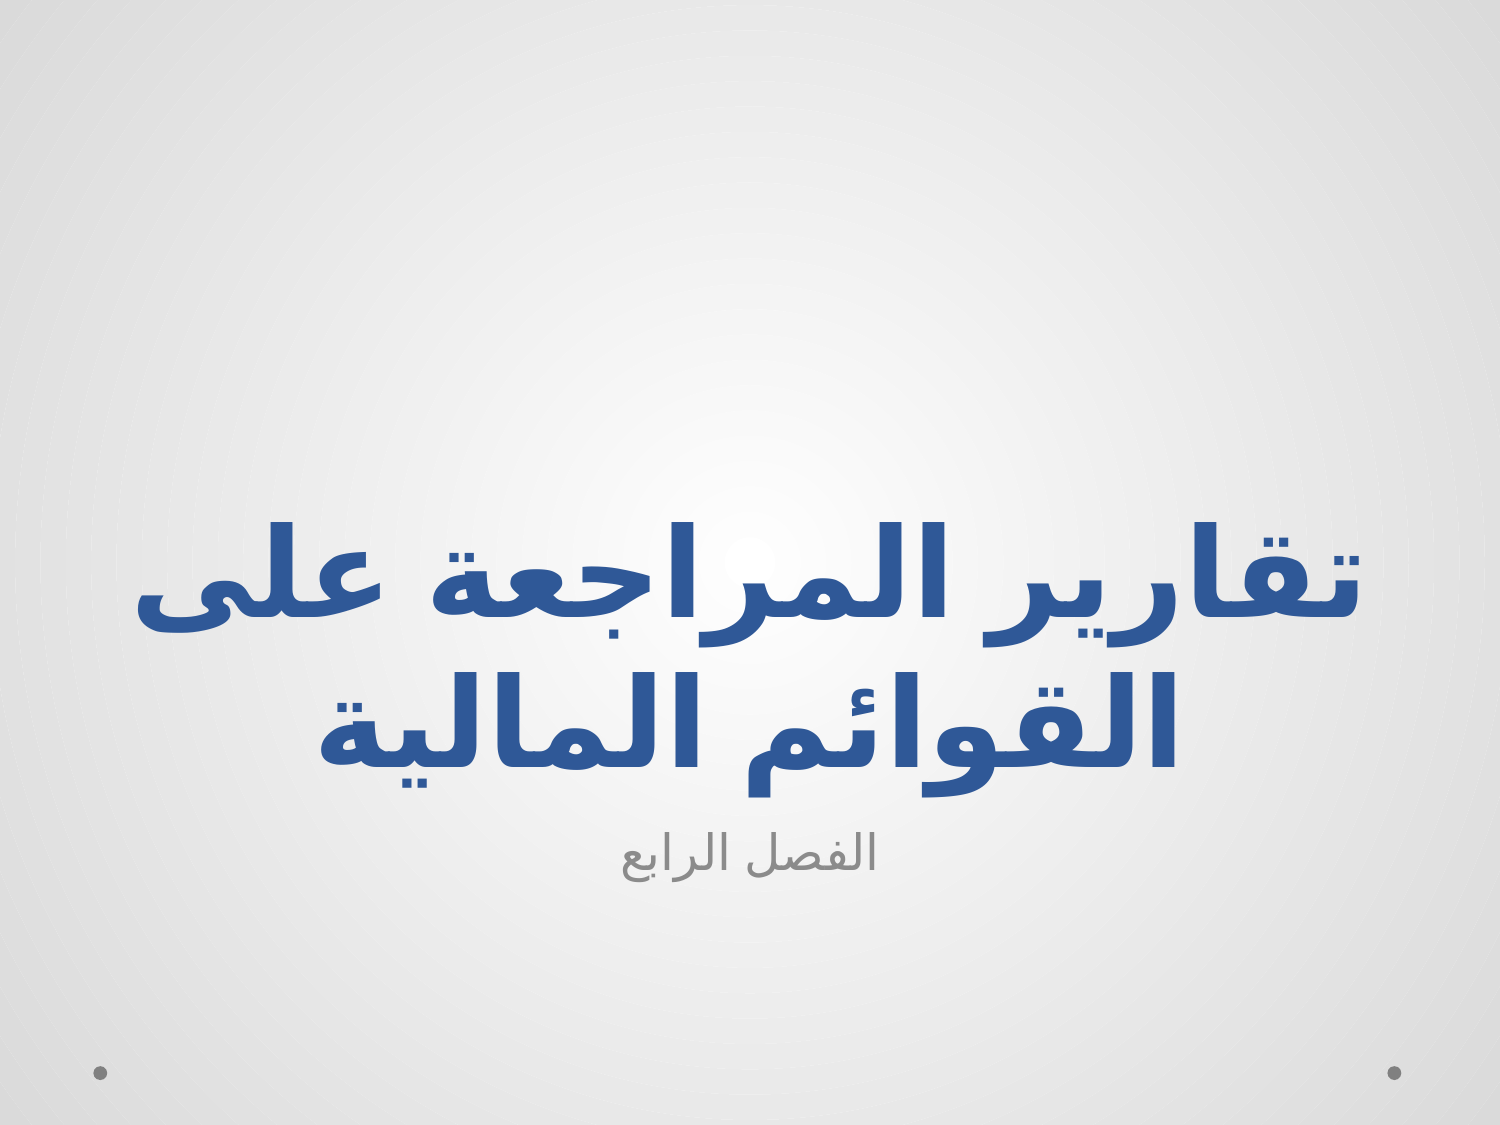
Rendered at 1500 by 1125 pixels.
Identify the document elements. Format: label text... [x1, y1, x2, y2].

title تقارير المراجعة على القوائم المالية [112, 99, 1388, 800]
subtitle الفصل الرابع [225, 812, 1275, 1013]
